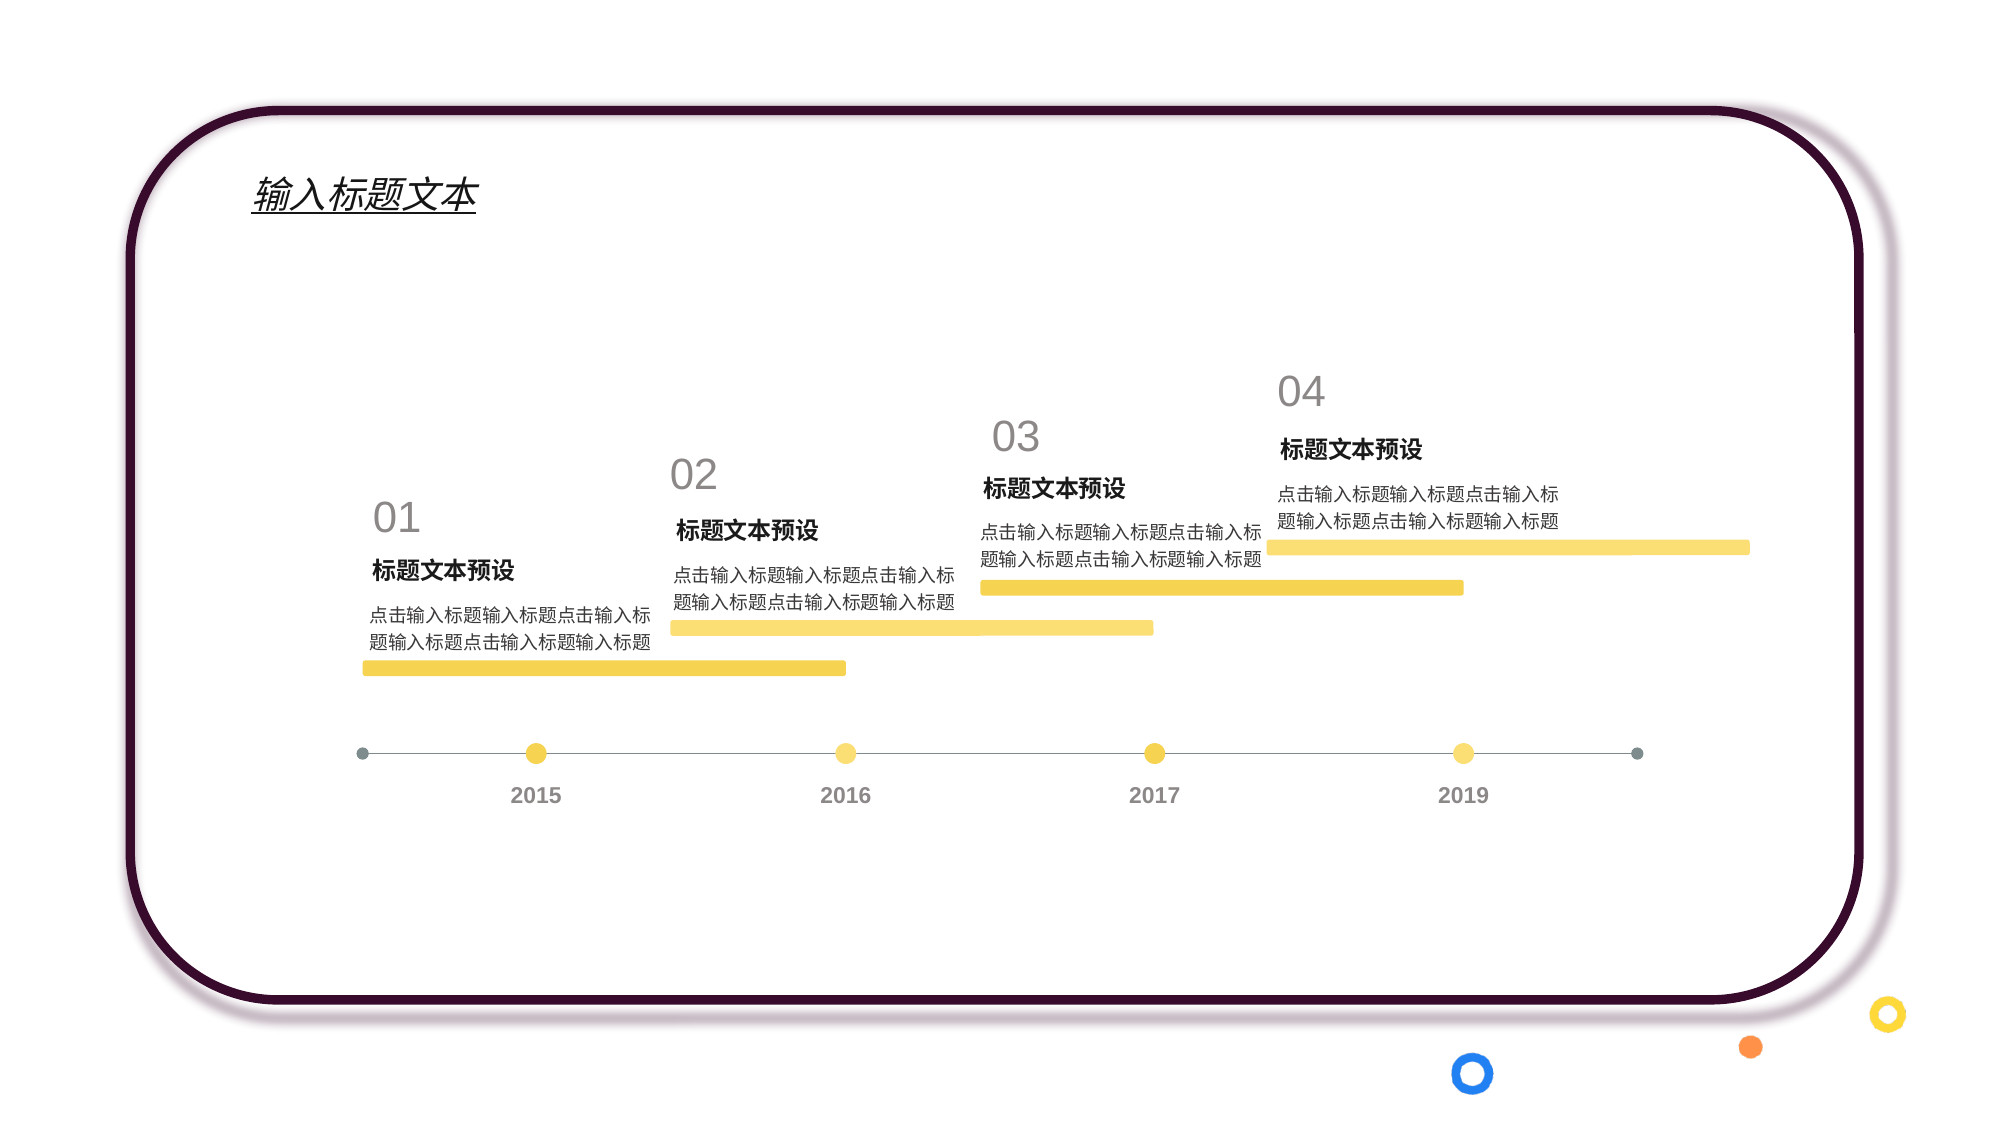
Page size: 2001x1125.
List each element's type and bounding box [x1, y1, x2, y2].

text_box [130, 110, 2000, 1125]
